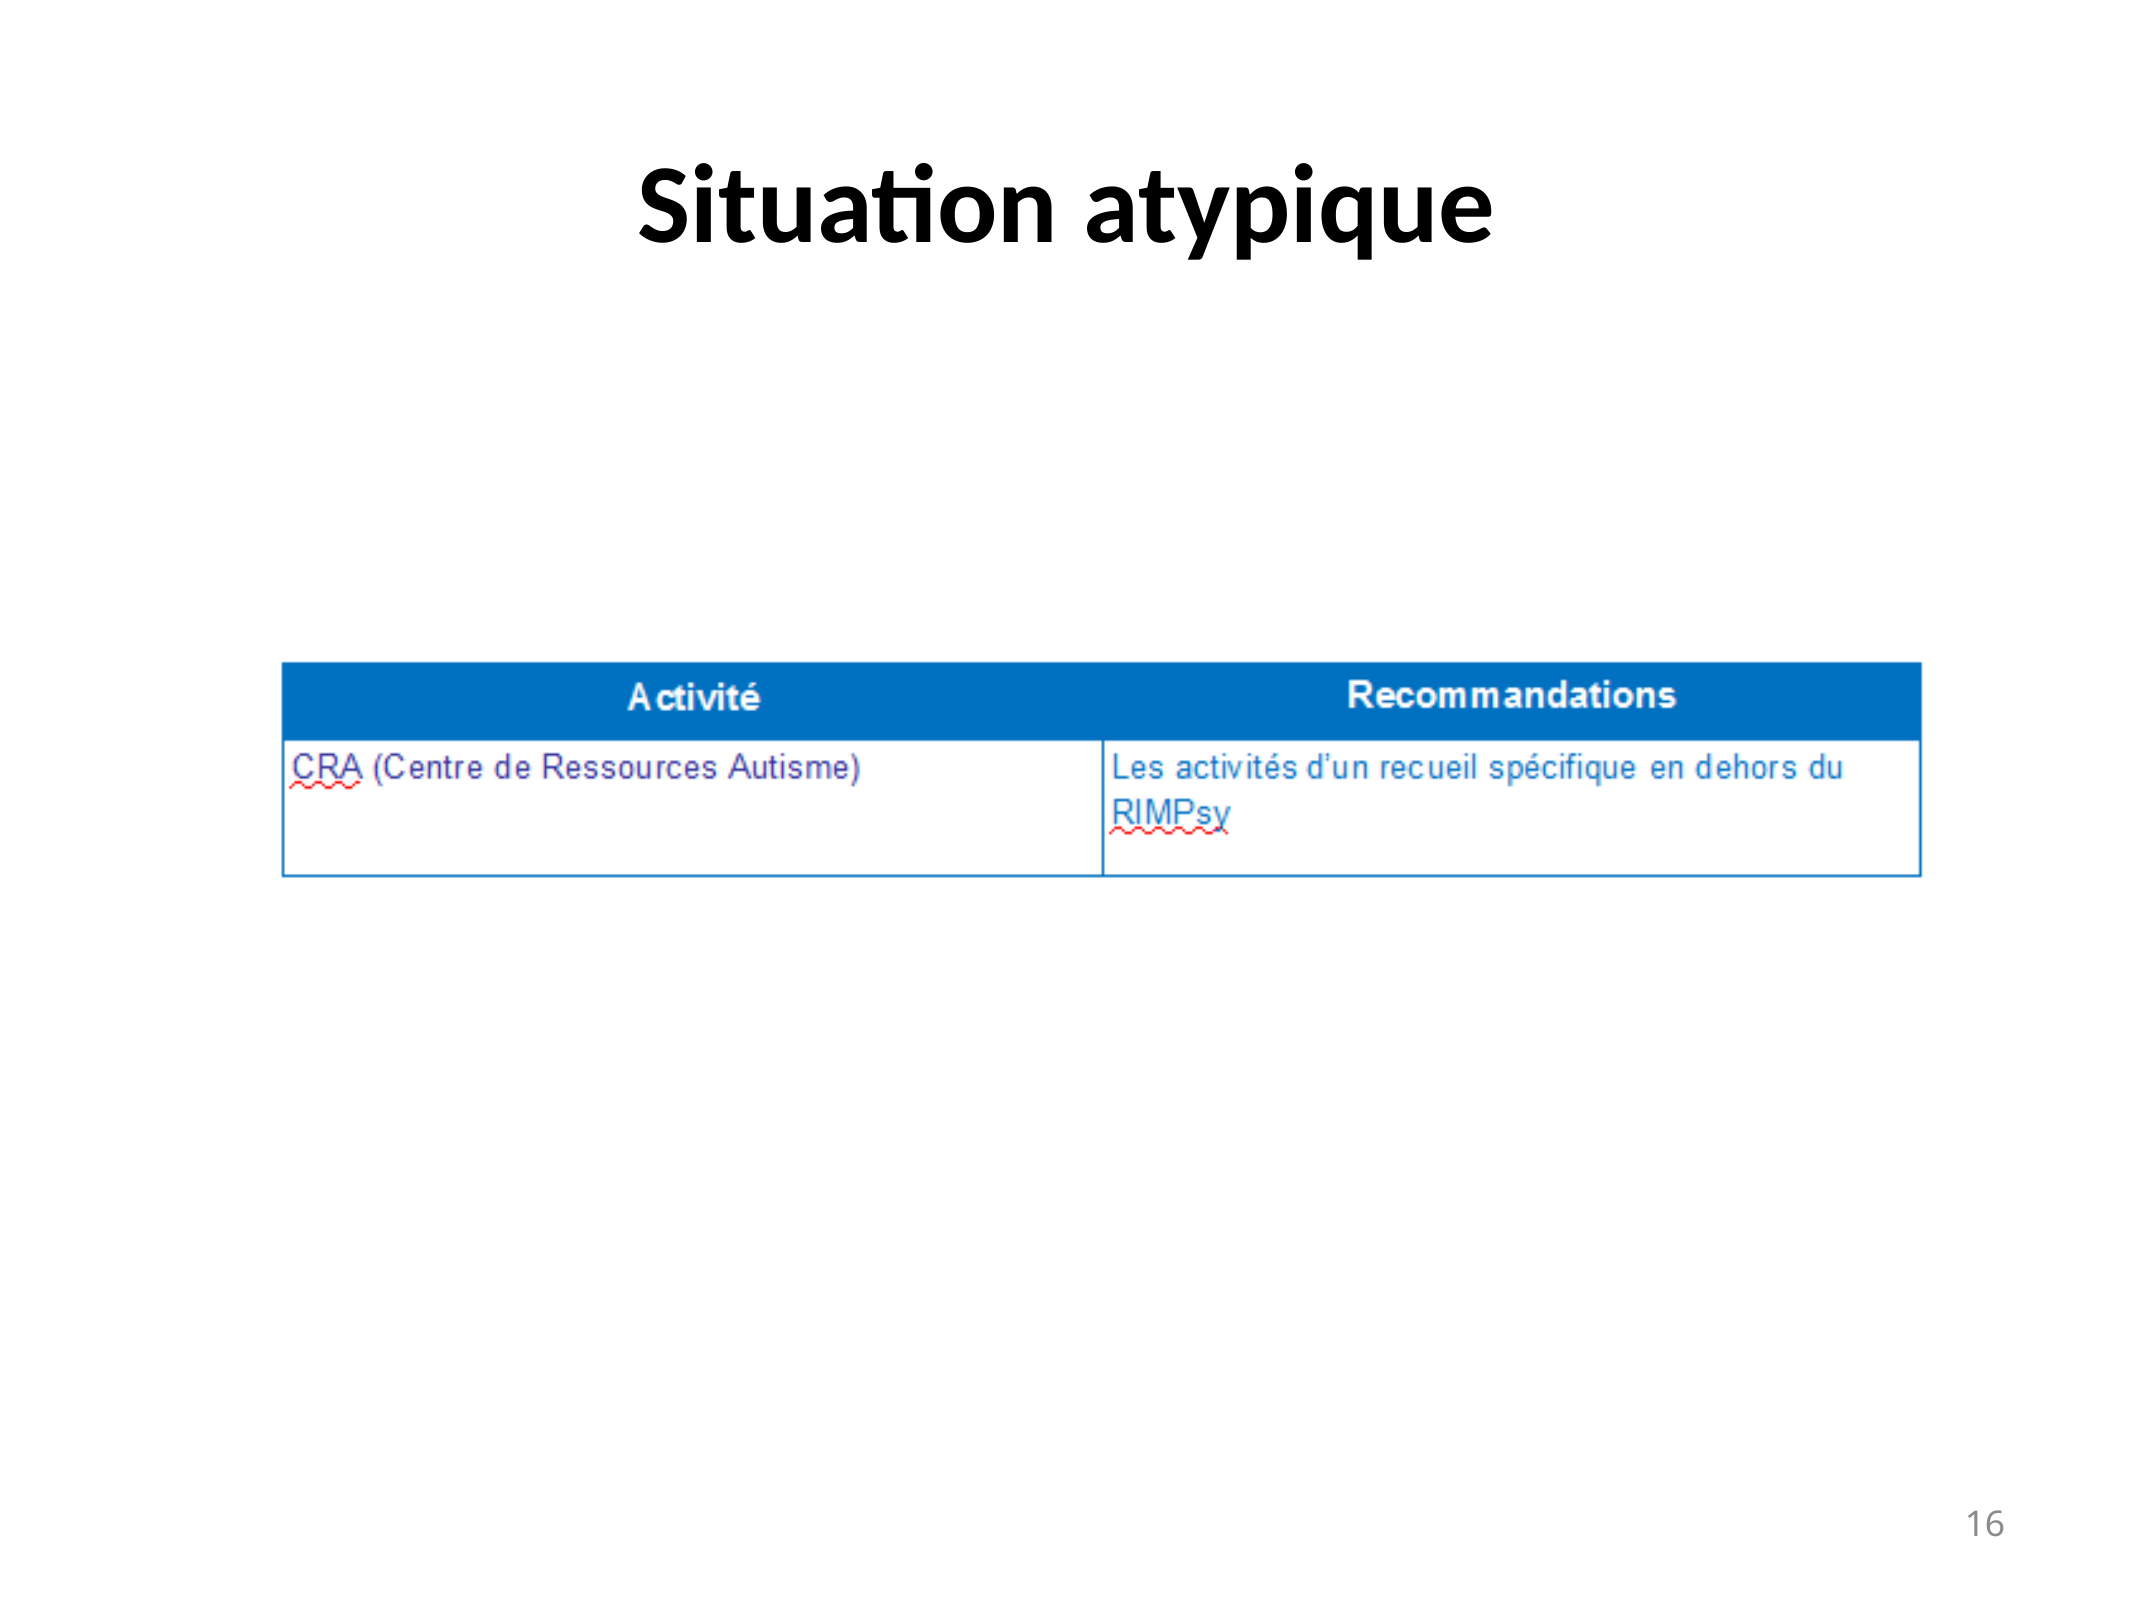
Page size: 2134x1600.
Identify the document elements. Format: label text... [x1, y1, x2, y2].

title Situation atypique [106, 64, 2027, 331]
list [274, 657, 1930, 883]
slide_number 16 [1528, 1482, 2027, 1569]
